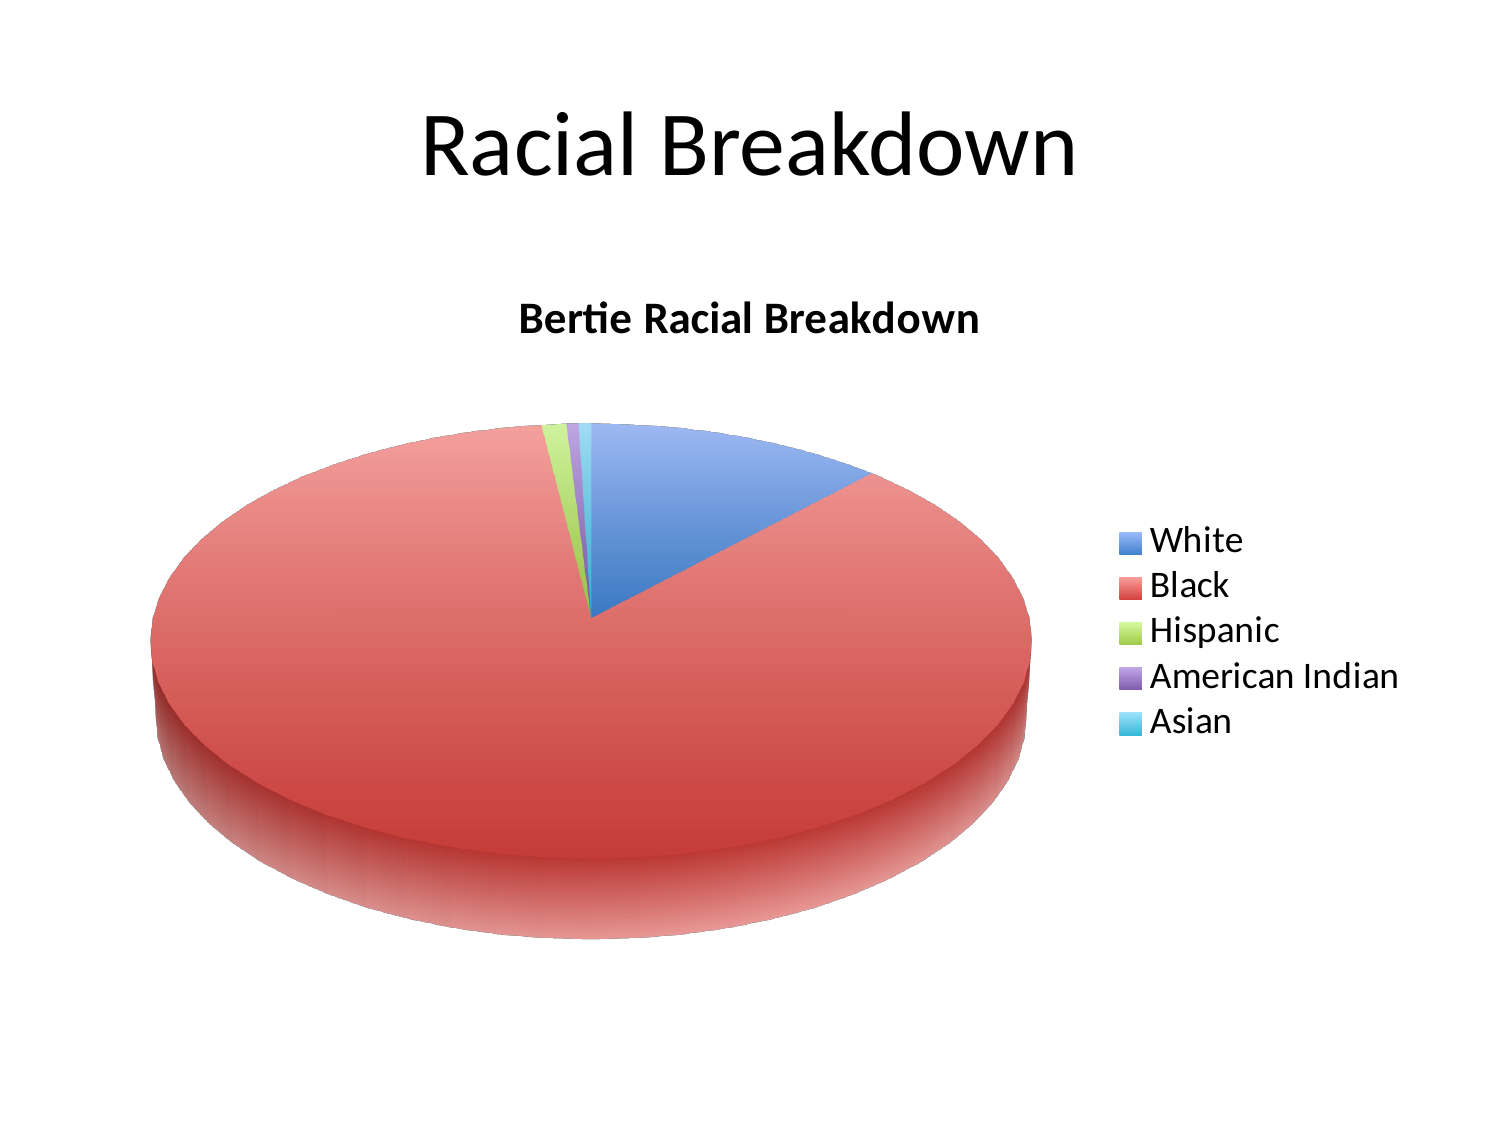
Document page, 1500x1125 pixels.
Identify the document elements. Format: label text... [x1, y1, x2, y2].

chart [74, 262, 1426, 1006]
title Racial Breakdown [75, 45, 1425, 233]
